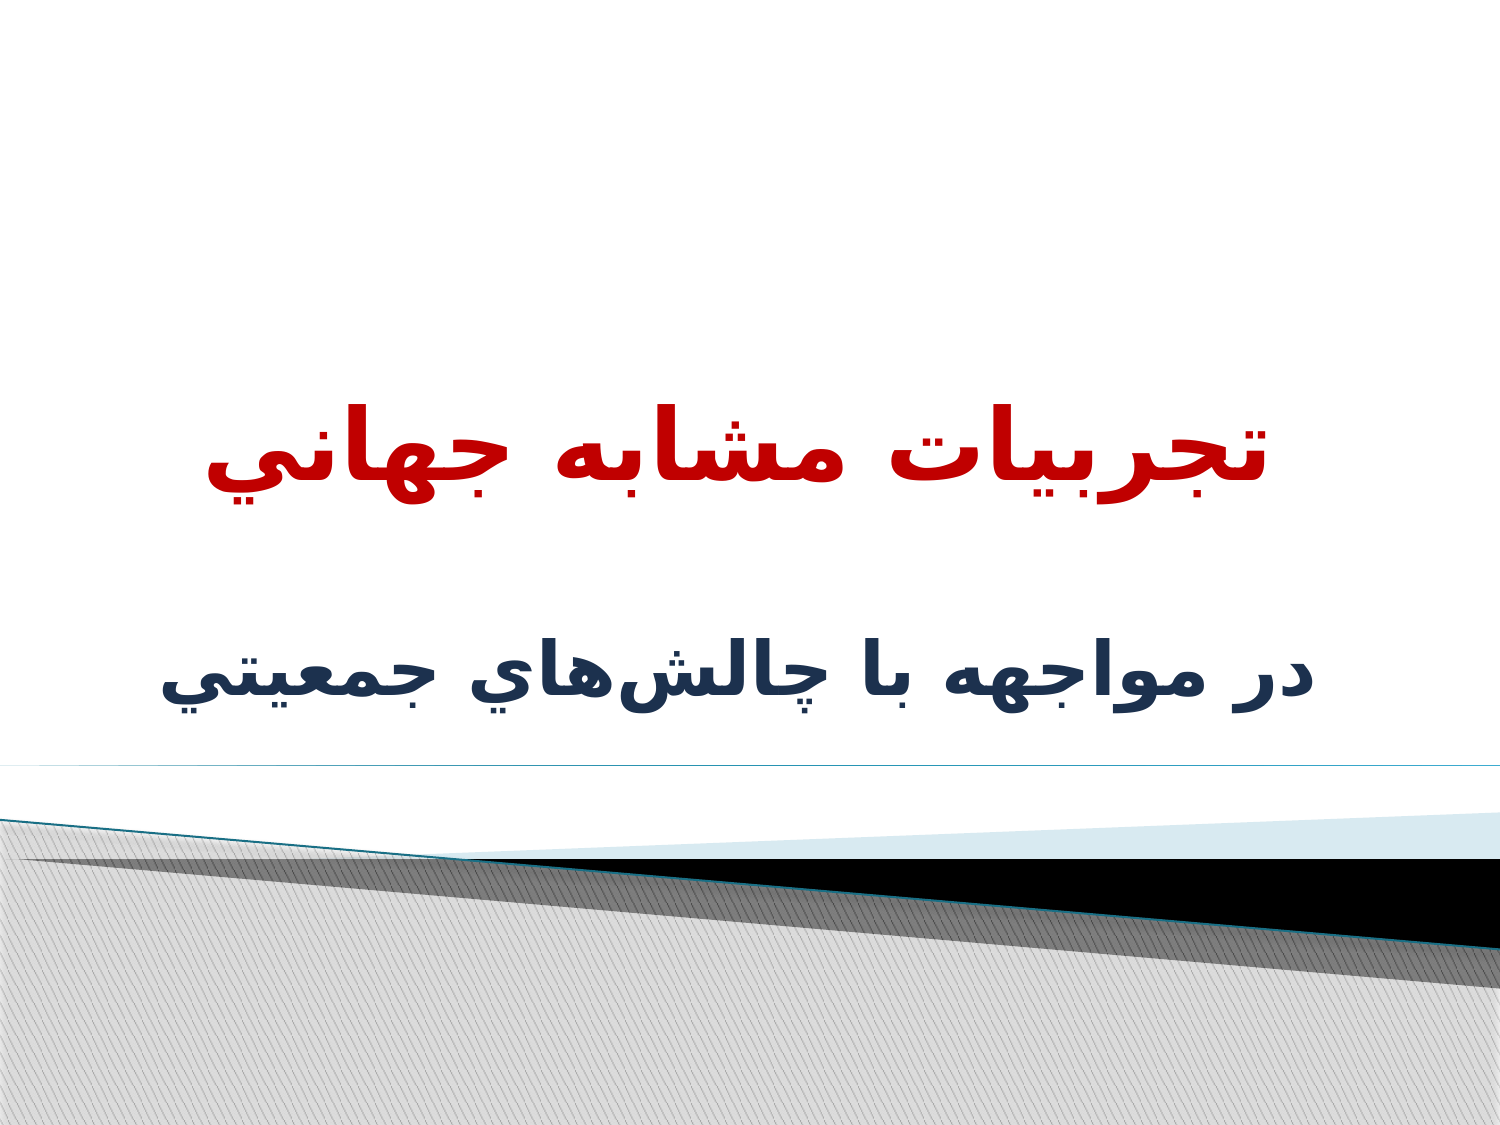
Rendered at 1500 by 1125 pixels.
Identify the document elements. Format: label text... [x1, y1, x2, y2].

title تجربيات مشابه جهاني در مواجهه با چالش‌هاي جمعيتي [88, 172, 1388, 718]
picture [5, 859, 1500, 989]
